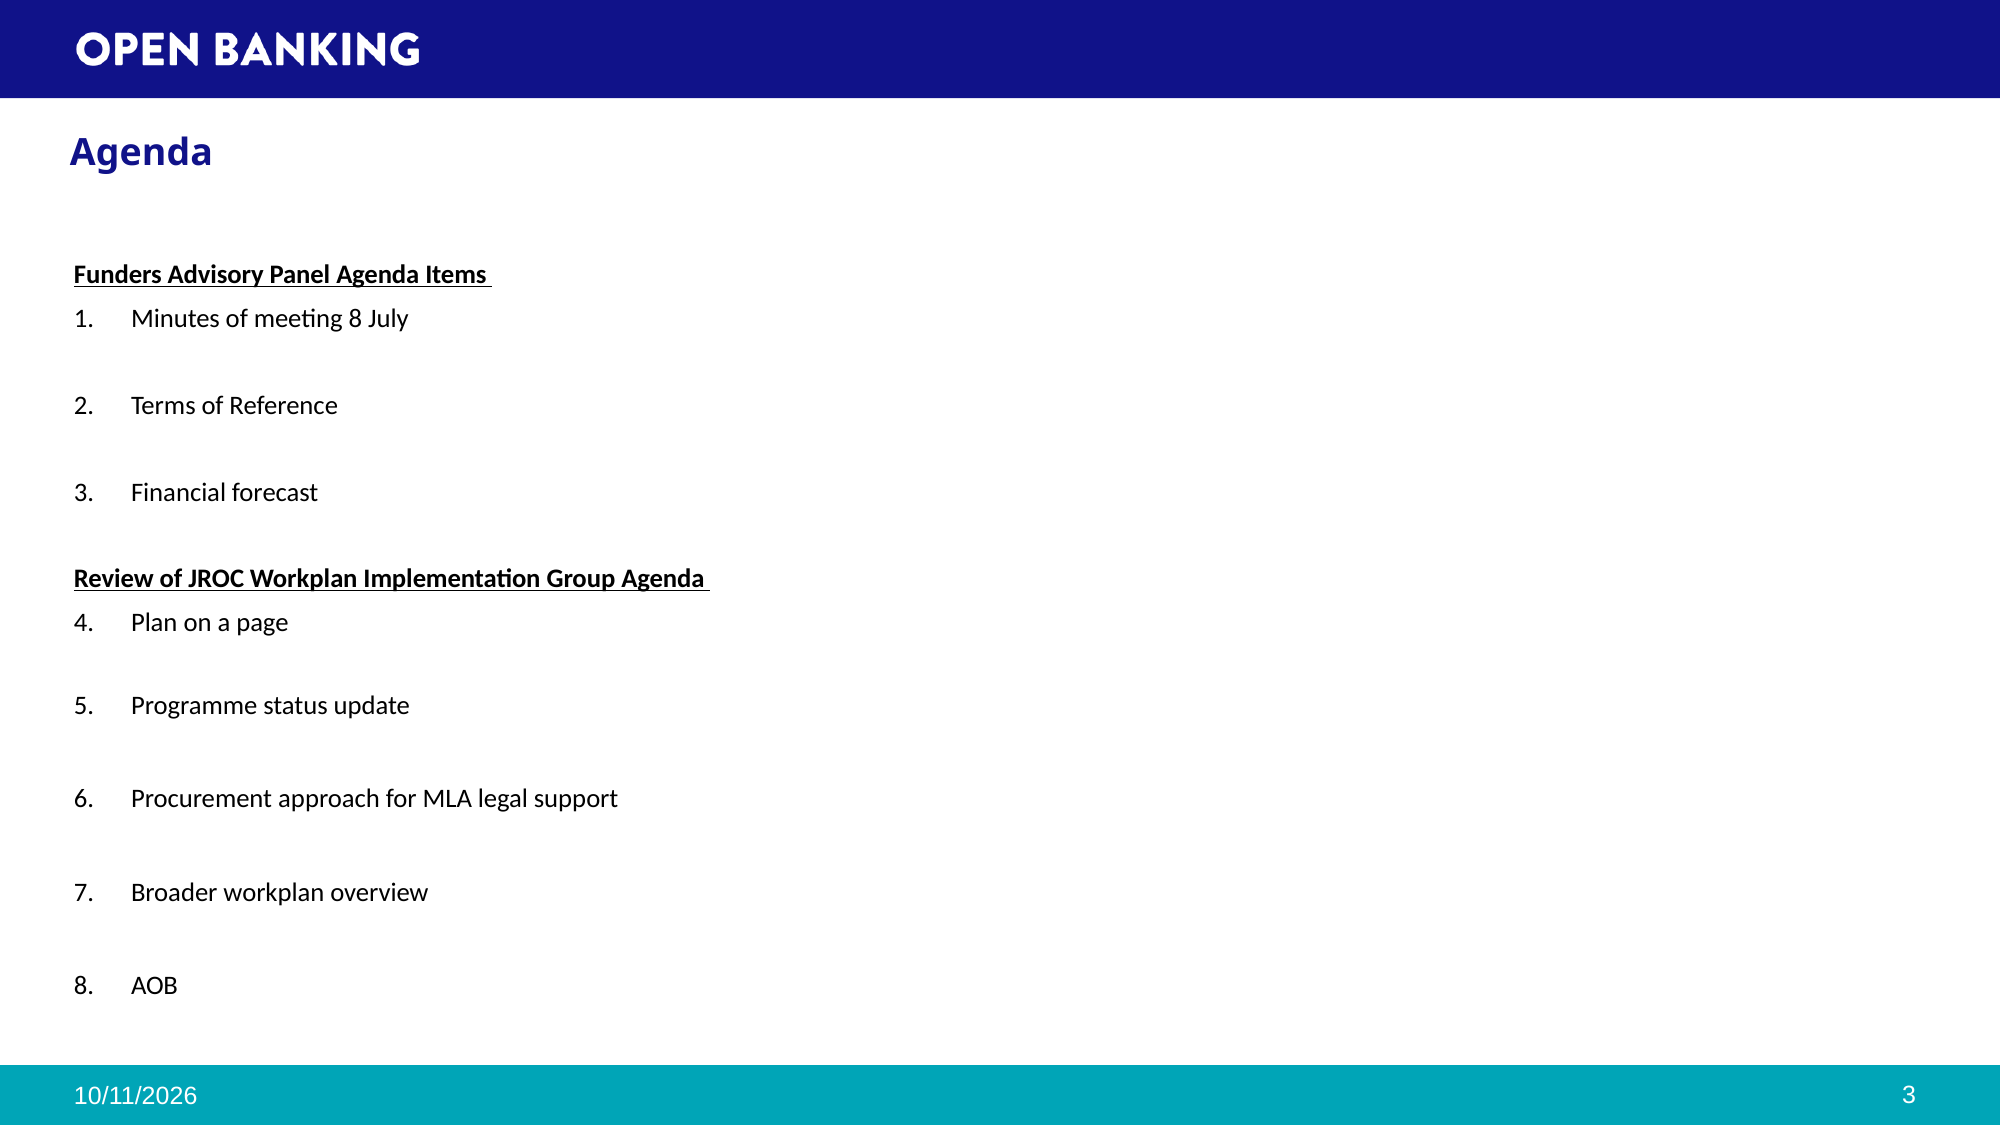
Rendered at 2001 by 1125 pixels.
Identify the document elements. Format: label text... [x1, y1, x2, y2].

picture [43, 0, 452, 99]
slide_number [59, 1065, 509, 1125]
footer [662, 1064, 1338, 1124]
list Funders Advisory Panel Agenda Items Minutes of meeting 8 July Terms of Reference Financial forecast Review of JROC Workplan Implementation Group Agenda Plan on a page Programme status update Procurement approach for MLA legal support Broader workplan overview AOB [59, 206, 1936, 1018]
slide_number 3 [1412, 1064, 1932, 1124]
title Agenda [54, 125, 1629, 207]
